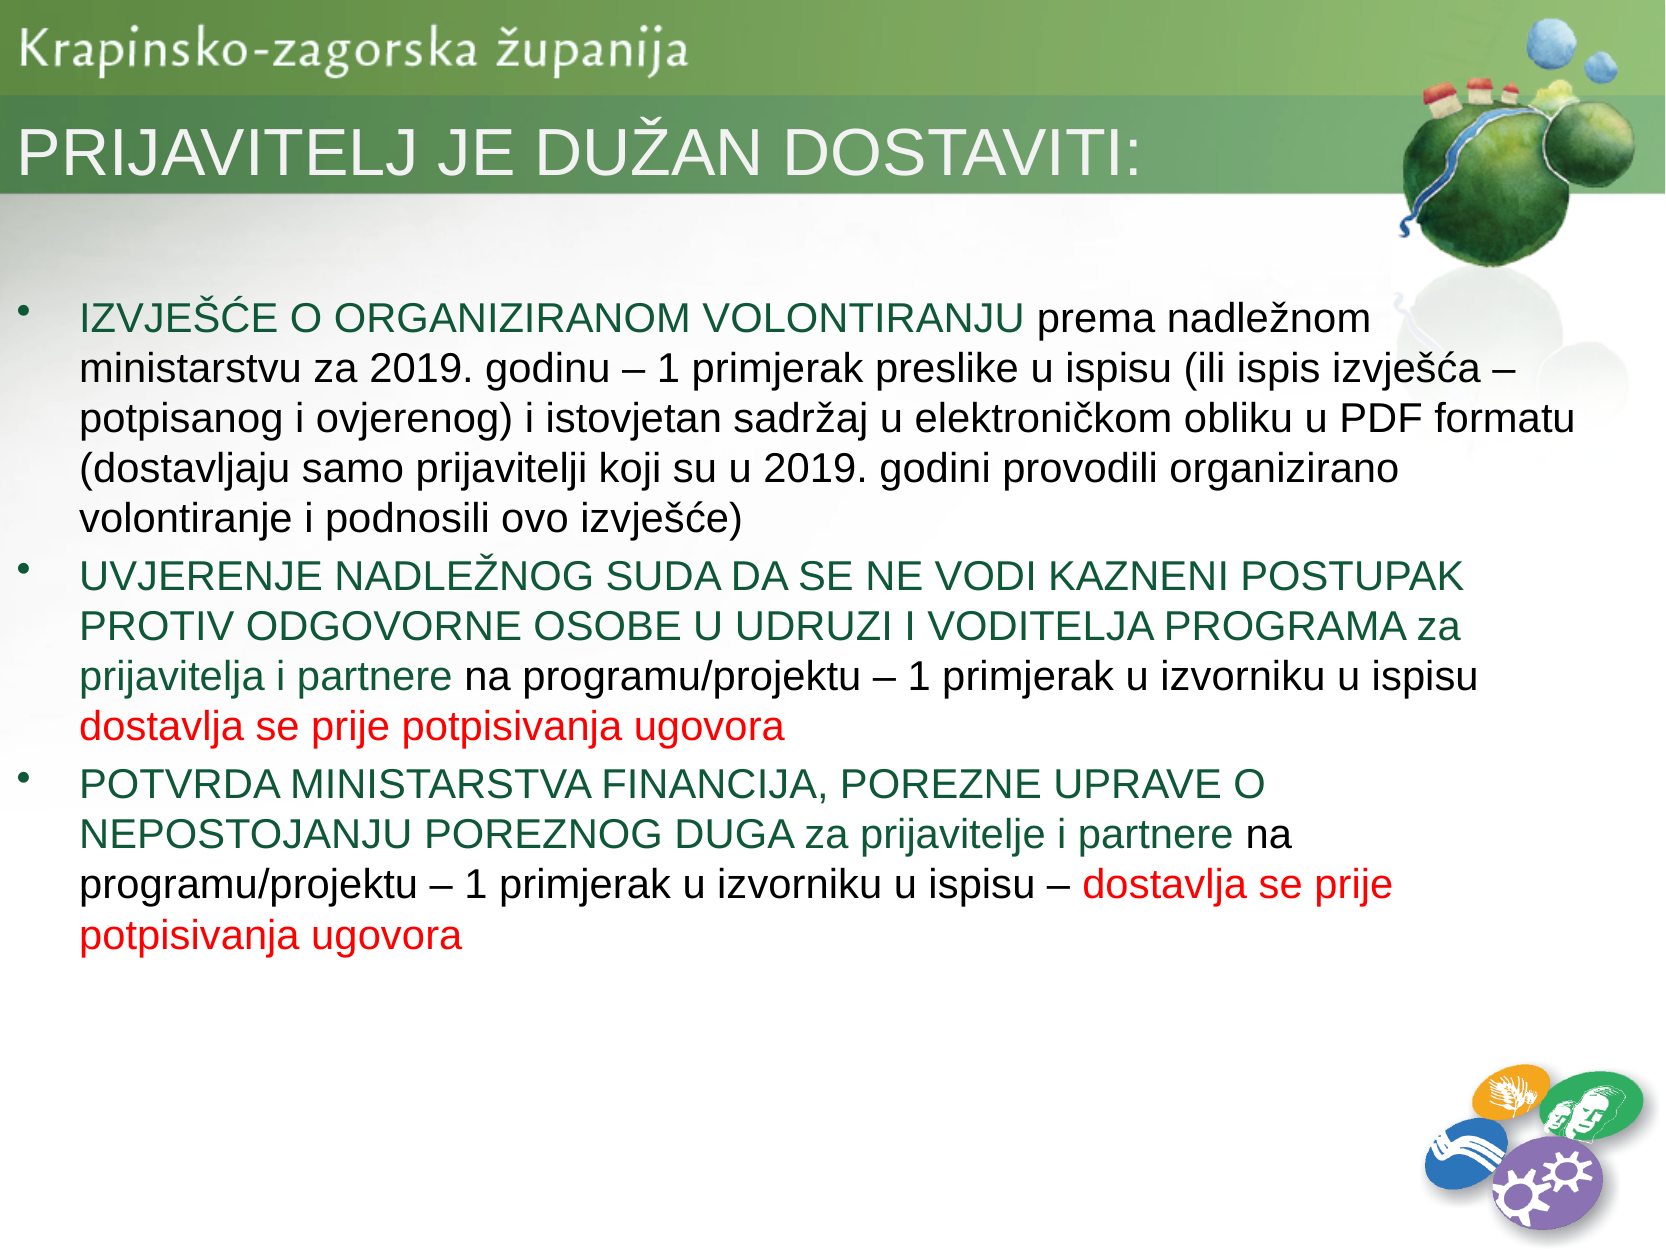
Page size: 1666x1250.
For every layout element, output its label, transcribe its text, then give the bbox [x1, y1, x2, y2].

list PRIJAVITELJ JE DUŽAN DOSTAVITI: IZVJEŠĆE O ORGANIZIRANOM VOLONTIRANJU prema nadležnom ministarstvu za 2019. godinu – 1 primjerak preslike u ispisu (ili ispis izvješća – potpisanog i ovjerenog) i istovjetan sadržaj u elektroničkom obliku u PDF formatu (dostavljaju samo prijavitelji koji su u 2019. godini provodili organizirano volontiranje i podnosili ovo izvješće) UVJERENJE NADLEŽNOG SUDA DA SE NE VODI KAZNENI POSTUPAK PROTIV ODGOVORNE OSOBE U UDRUZI I VODITELJA PROGRAMA za prijavitelja i partnere na programu/projektu – 1 primjerak u izvorniku u ispisu dostavlja se prije potpisivanja ugovora POTVRDA MINISTARSTVA FINANCIJA, POREZNE UPRAVE O NEPOSTOJANJU POREZNOG DUGA za prijavitelje i partnere na programu/projektu – 1 primjerak u izvorniku u ispisu – dostavlja se prije potpisivanja ugovora [0, 100, 1603, 1194]
picture [0, 0, 1666, 1250]
